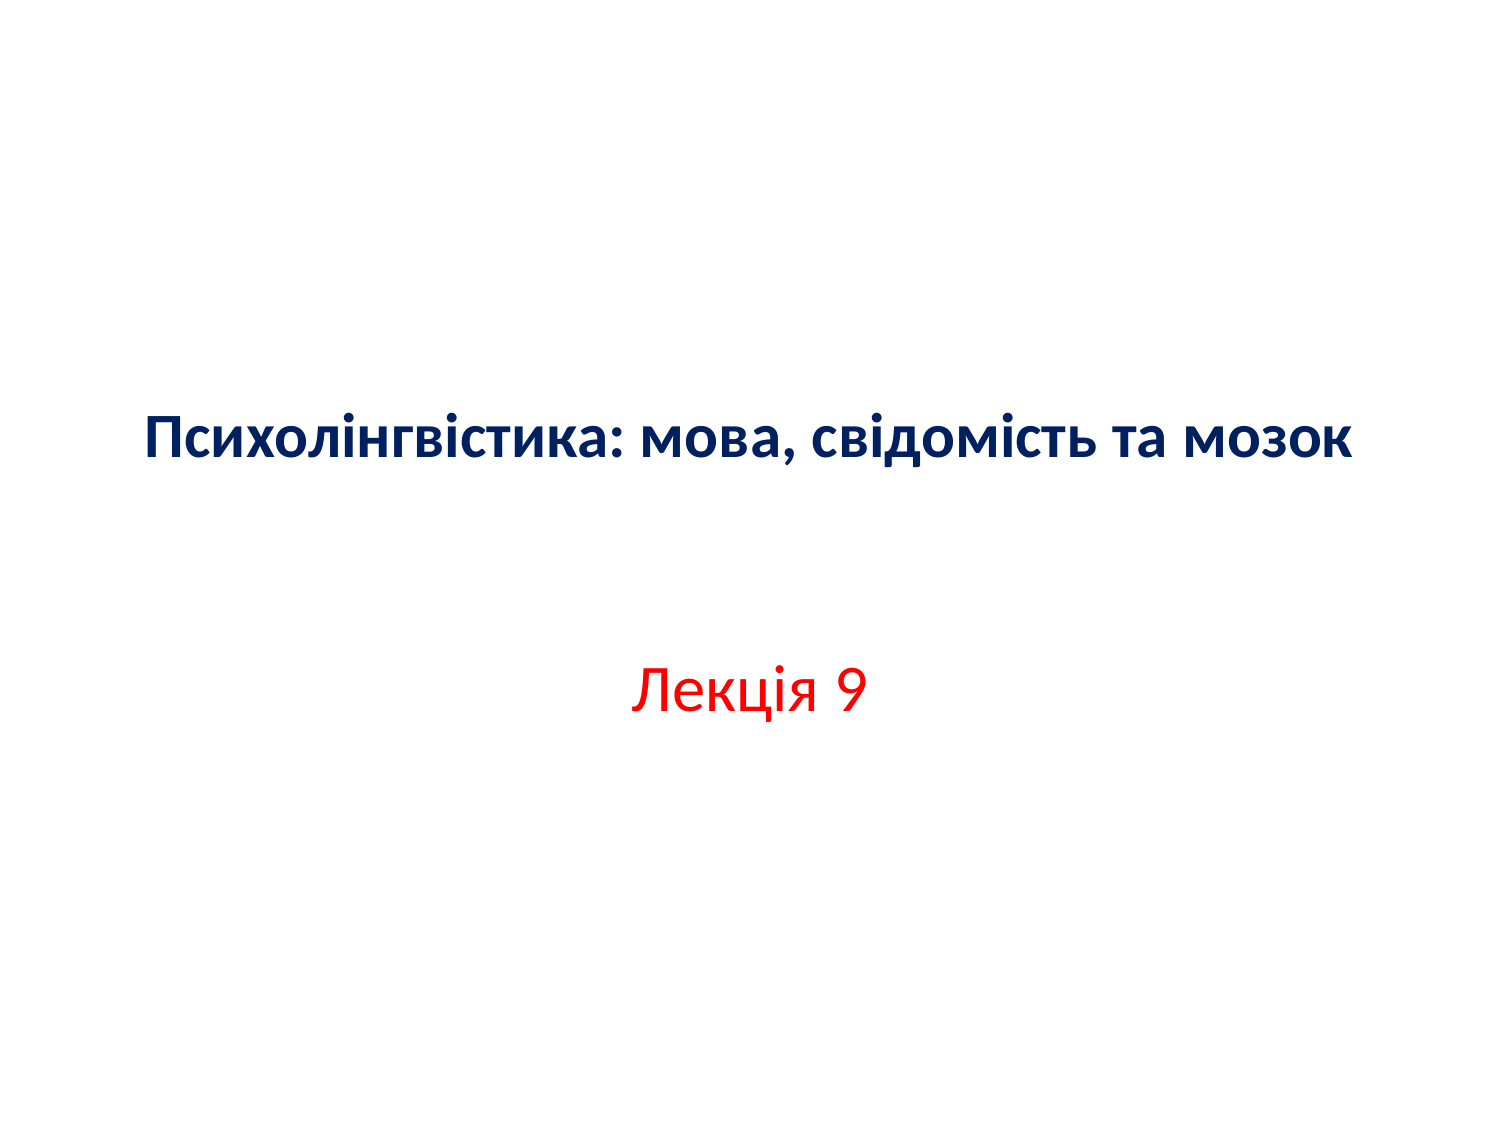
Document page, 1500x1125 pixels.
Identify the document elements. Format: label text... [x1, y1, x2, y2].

title Психолінгвістика: мова, свідомість та мозок [112, 349, 1388, 591]
subtitle Лекція 9 [225, 637, 1275, 925]
